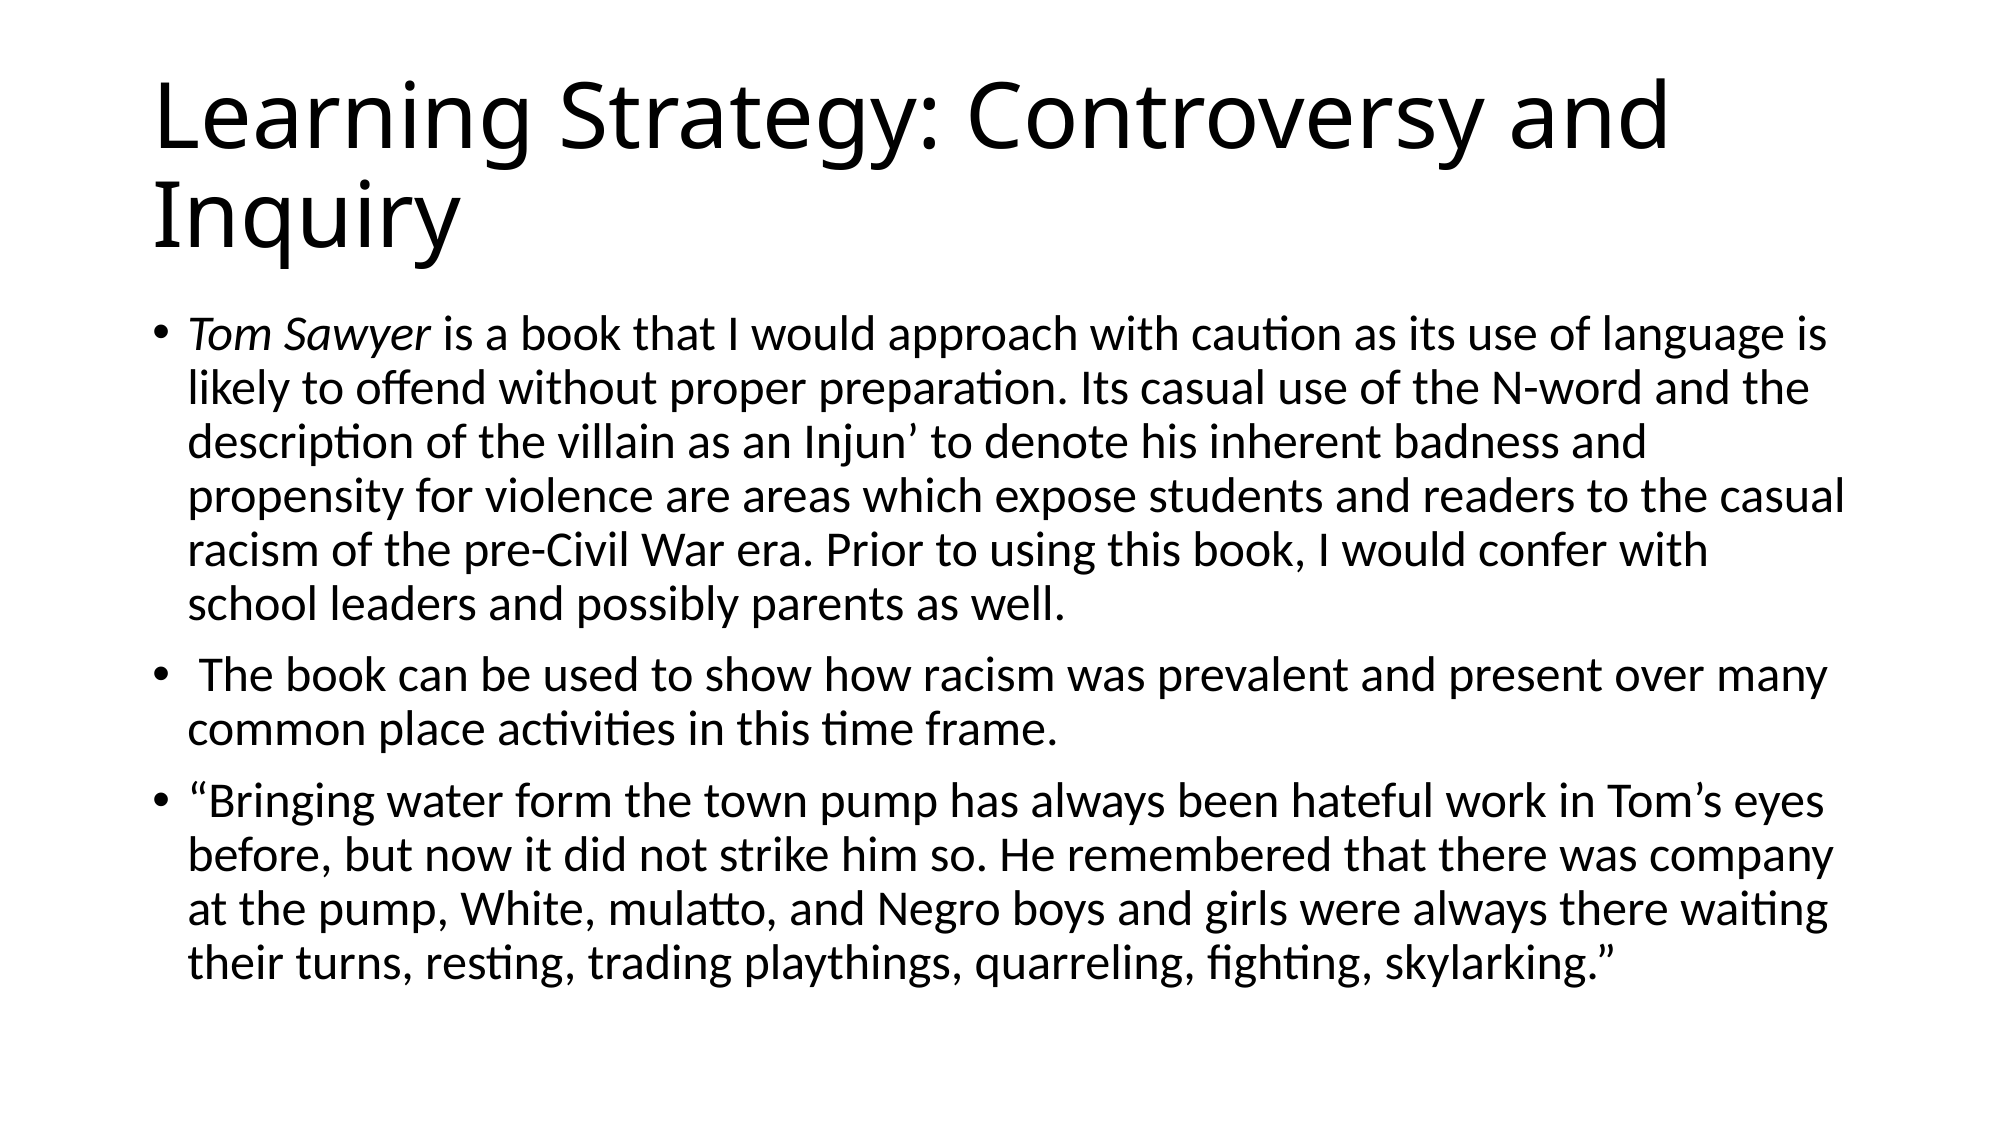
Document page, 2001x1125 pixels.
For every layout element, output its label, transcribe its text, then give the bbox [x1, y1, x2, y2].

list Tom Sawyer is a book that I would approach with caution as its use of language is likely to offend without proper preparation. Its casual use of the N-word and the description of the villain as an Injun’ to denote his inherent badness and propensity for violence are areas which expose students and readers to the casual racism of the pre-Civil War era. Prior to using this book, I would confer with school leaders and possibly parents as well. The book can be used to show how racism was prevalent and present over many common place activities in this time frame. “Bringing water form the town pump has always been hateful work in Tom’s eyes before, but now it did not strike him so. He remembered that there was company at the pump, White, mulatto, and Negro boys and girls were always there waiting their turns, resting, trading playthings, quarreling, fighting, skylarking.” [137, 299, 1863, 1014]
title Learning Strategy: Controversy and Inquiry [137, 59, 1863, 278]
